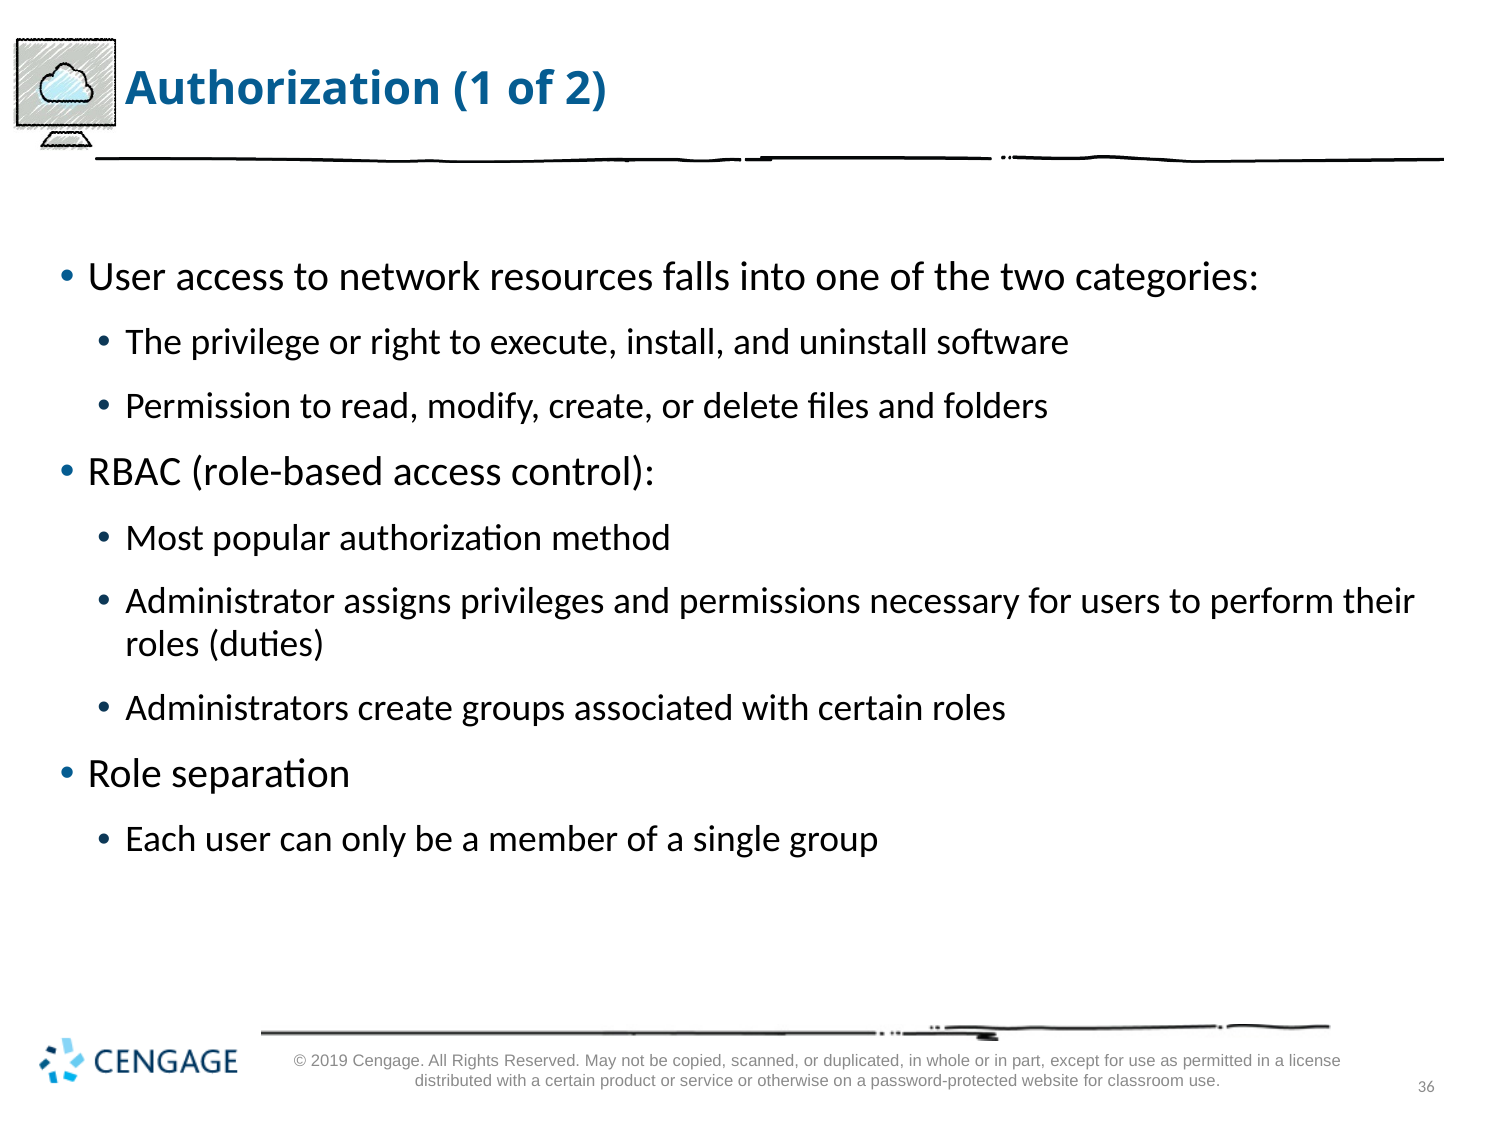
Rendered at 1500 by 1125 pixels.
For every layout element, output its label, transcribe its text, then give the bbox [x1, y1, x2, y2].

list User access to network resources falls into one of the two categories: The privilege or right to execute, install, and uninstall software Permission to read, modify, create, or delete files and folders R B A C (role-based access control): Most popular authorization method Administrator assigns privileges and permissions necessary for users to perform their roles (duties) Administrators create groups associated with certain roles Role separation Each user can only be a member of a single group [59, 252, 1441, 867]
picture [19, 1024, 250, 1096]
title Authorization (1 of 2) [125, 66, 1442, 116]
picture [261, 1024, 1331, 1041]
picture [13, 36, 117, 151]
picture [95, 155, 1444, 163]
footer © 2019 Cengage. All Rights Reserved. May not be copied, scanned, or duplicated, in whole or in part, except for use as permitted in a license distributed with a certain product or service or otherwise on a password-protected website for classroom use. [262, 1050, 1375, 1091]
